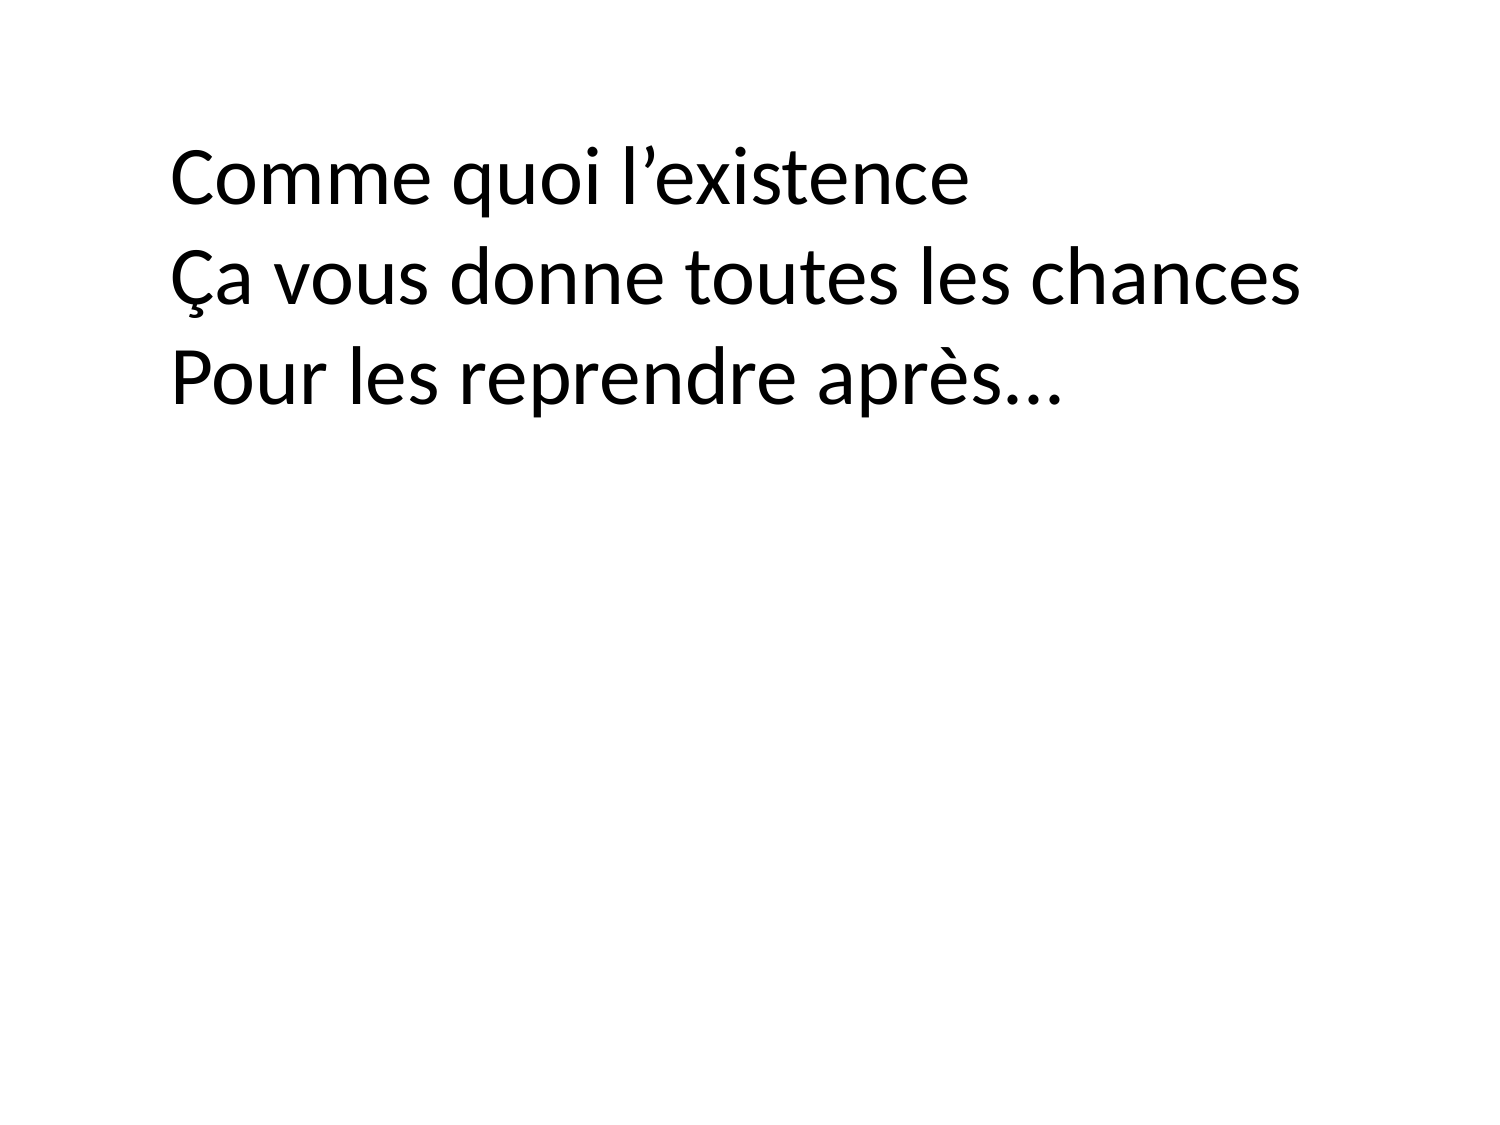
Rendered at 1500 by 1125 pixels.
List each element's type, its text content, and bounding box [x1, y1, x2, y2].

text_box Comme quoi l’existence Ça vous donne toutes les chances Pour les reprendre après... [155, 114, 1319, 429]
